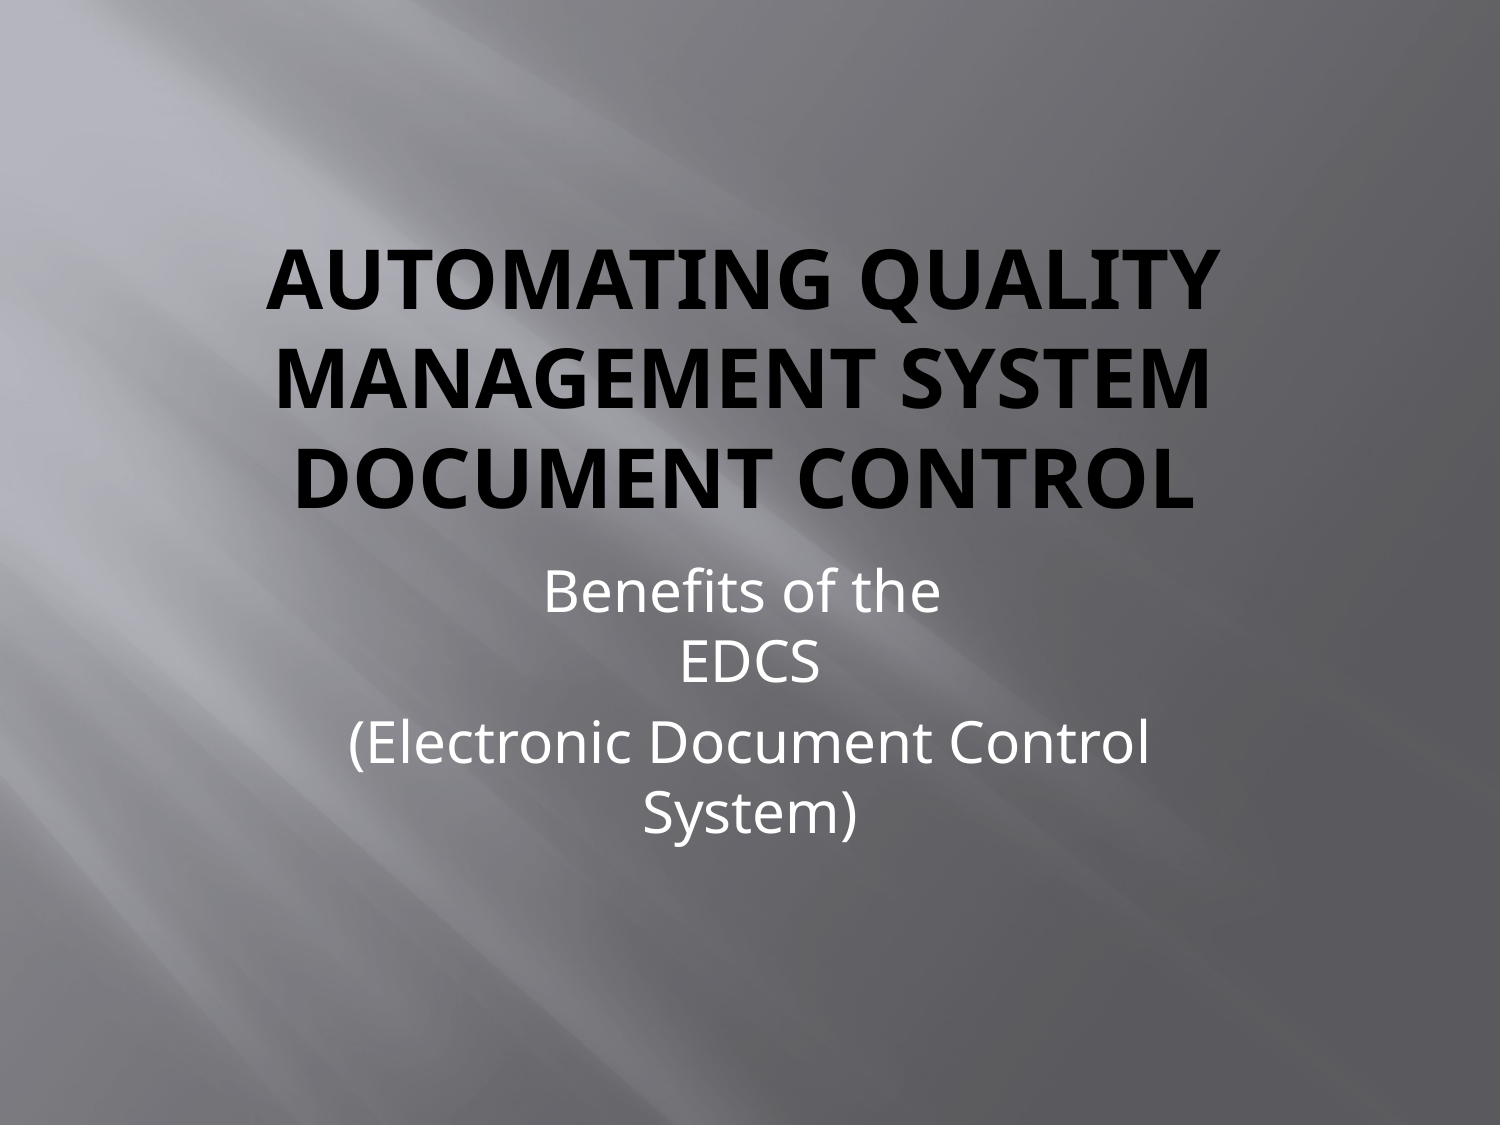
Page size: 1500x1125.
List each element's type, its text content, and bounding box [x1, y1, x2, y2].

title Automating Quality Management System Document Control [69, 224, 1420, 525]
subtitle Benefits of the EDCS (Electronic Document Control System) [225, 546, 1275, 834]
